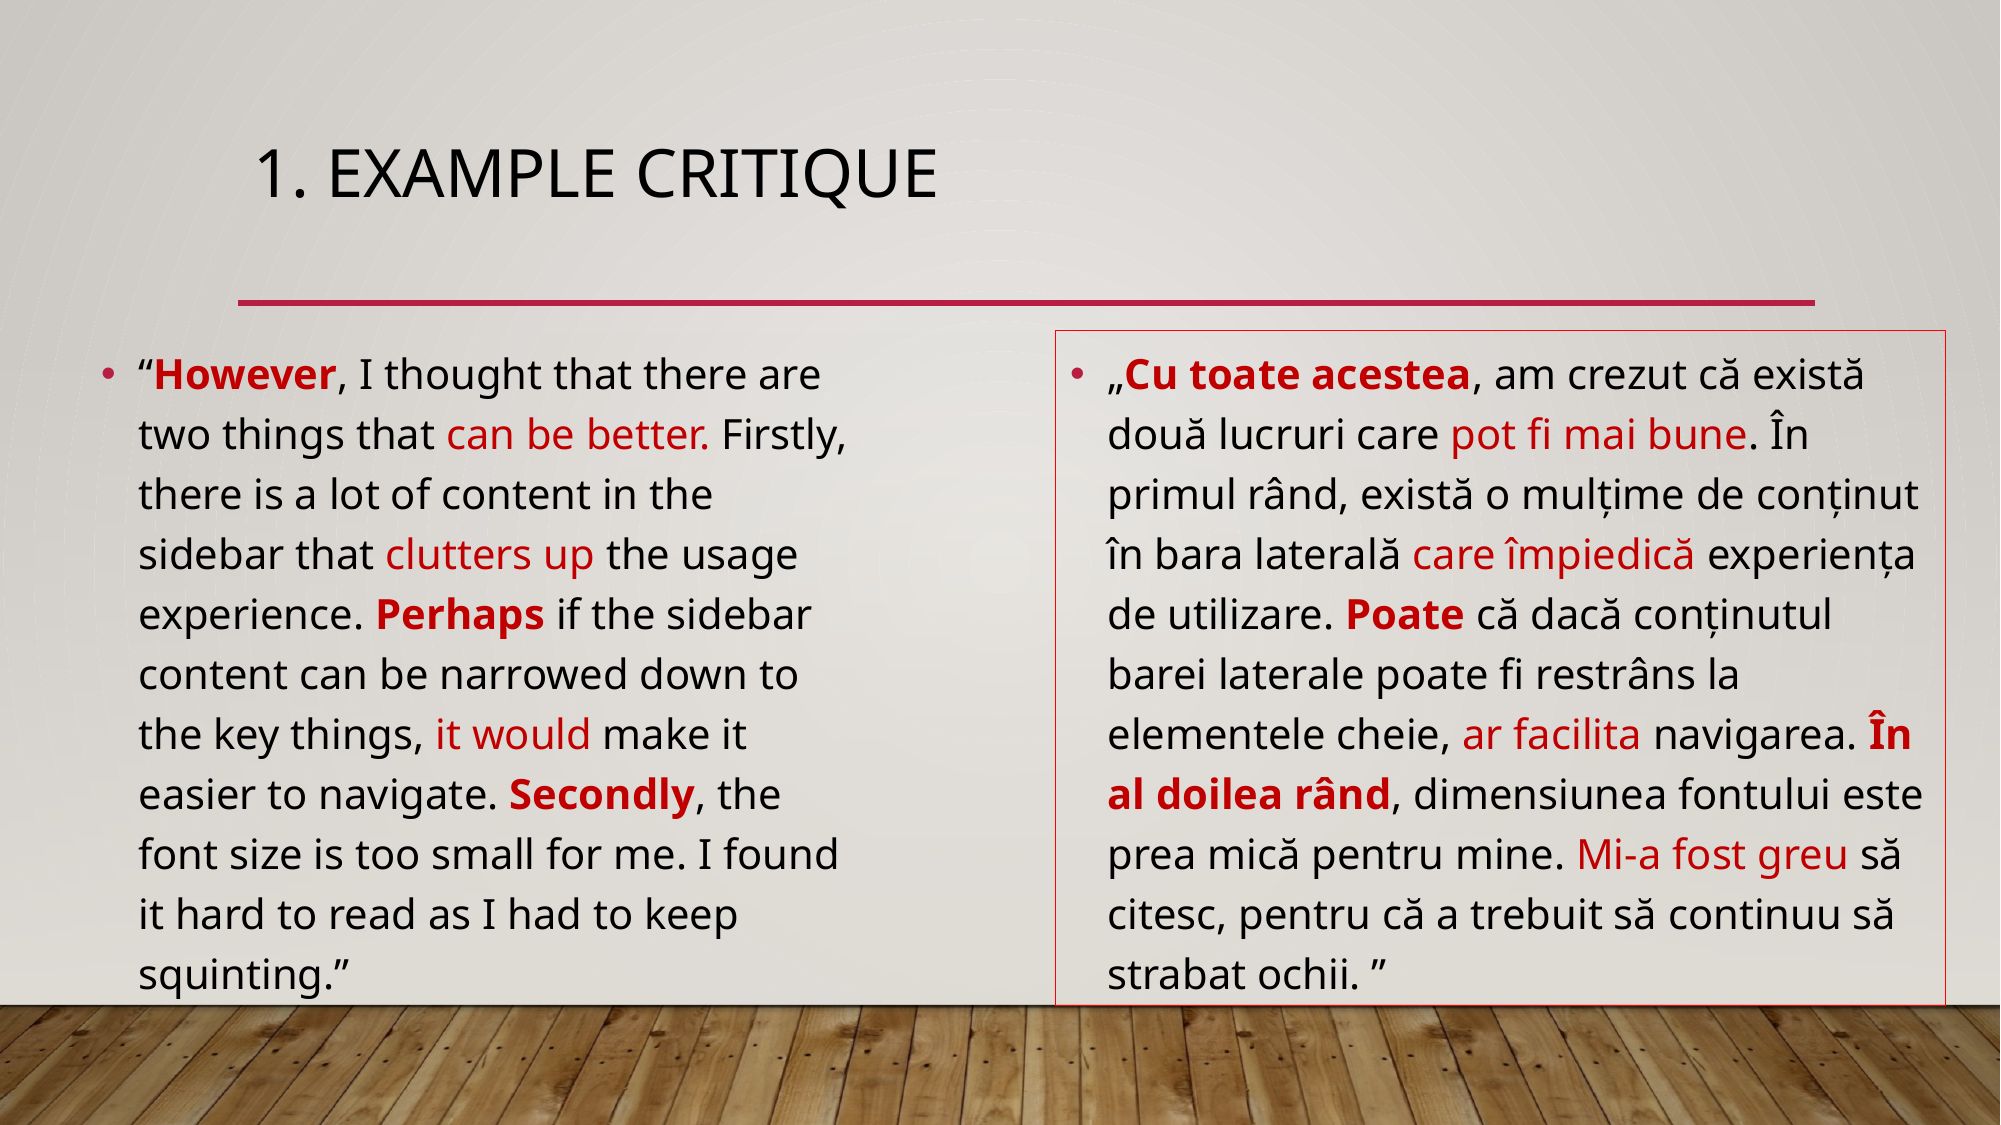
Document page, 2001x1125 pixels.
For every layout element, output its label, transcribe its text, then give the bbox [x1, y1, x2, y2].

picture [0, 1005, 2000, 1125]
list “However, I thought that there are two things that can be better. Firstly, there is a lot of content in the sidebar that clutters up the usage experience. Perhaps if the sidebar content can be narrowed down to the key things, it would make it easier to navigate. Secondly, the font size is too small for me. I found it hard to read as I had to keep squinting.” [86, 330, 878, 897]
text_box „Cu toate acestea, am crezut că există două lucruri care pot fi mai bune. În primul rând, există o mulțime de conținut în bara laterală care împiedică experiența de utilizare. Poate că dacă conținutul barei laterale poate fi restrâns la elementele cheie, ar facilita navigarea. În al doilea rând, dimensiunea fontului este prea mică pentru mine. Mi-a fost greu să citesc, pentru că a trebuit să continuu să strabat ochii. ” [1055, 330, 1946, 1006]
title 1. Example Critique [238, 131, 1814, 305]
